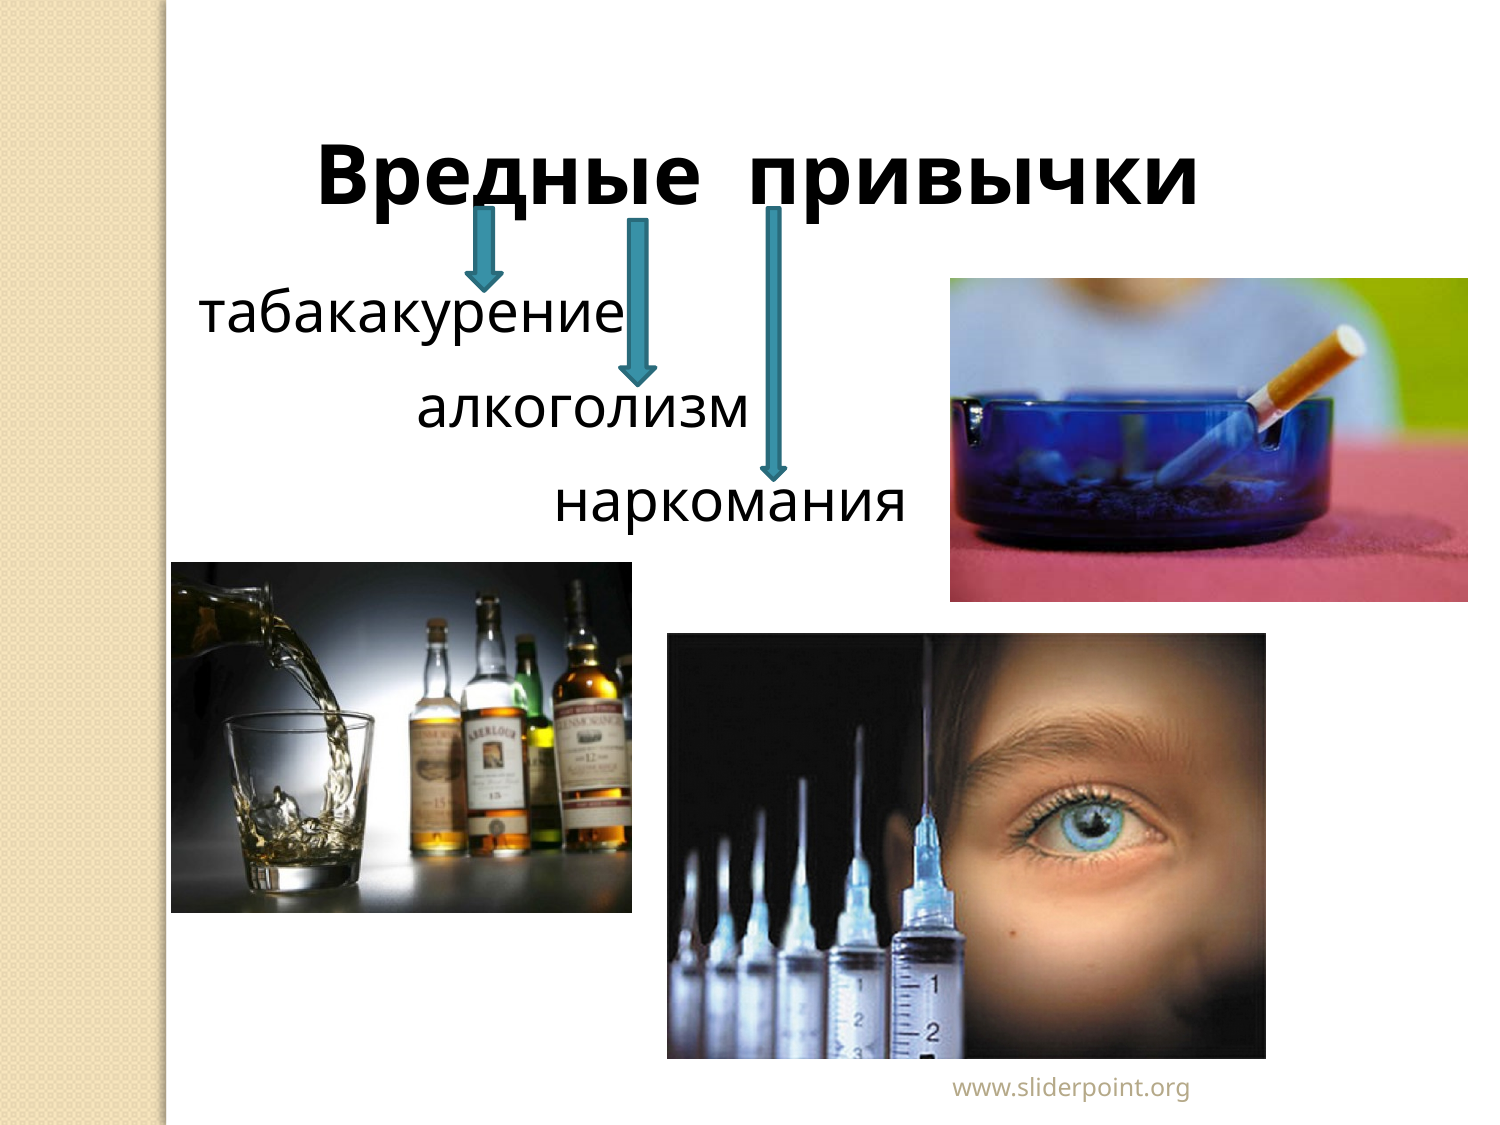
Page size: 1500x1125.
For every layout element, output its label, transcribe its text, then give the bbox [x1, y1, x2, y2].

picture [170, 562, 633, 913]
text_box алкоголизм [401, 361, 765, 447]
text_box наркомания [538, 456, 923, 541]
text_box табакакурение [183, 267, 626, 352]
footer www.sliderpoint.org [937, 1034, 1413, 1113]
text_box Вредные привычки [299, 113, 1218, 229]
text_box [464, 205, 504, 293]
text_box [618, 217, 658, 388]
text_box [759, 206, 788, 482]
picture [667, 633, 1267, 1060]
picture [950, 278, 1468, 603]
